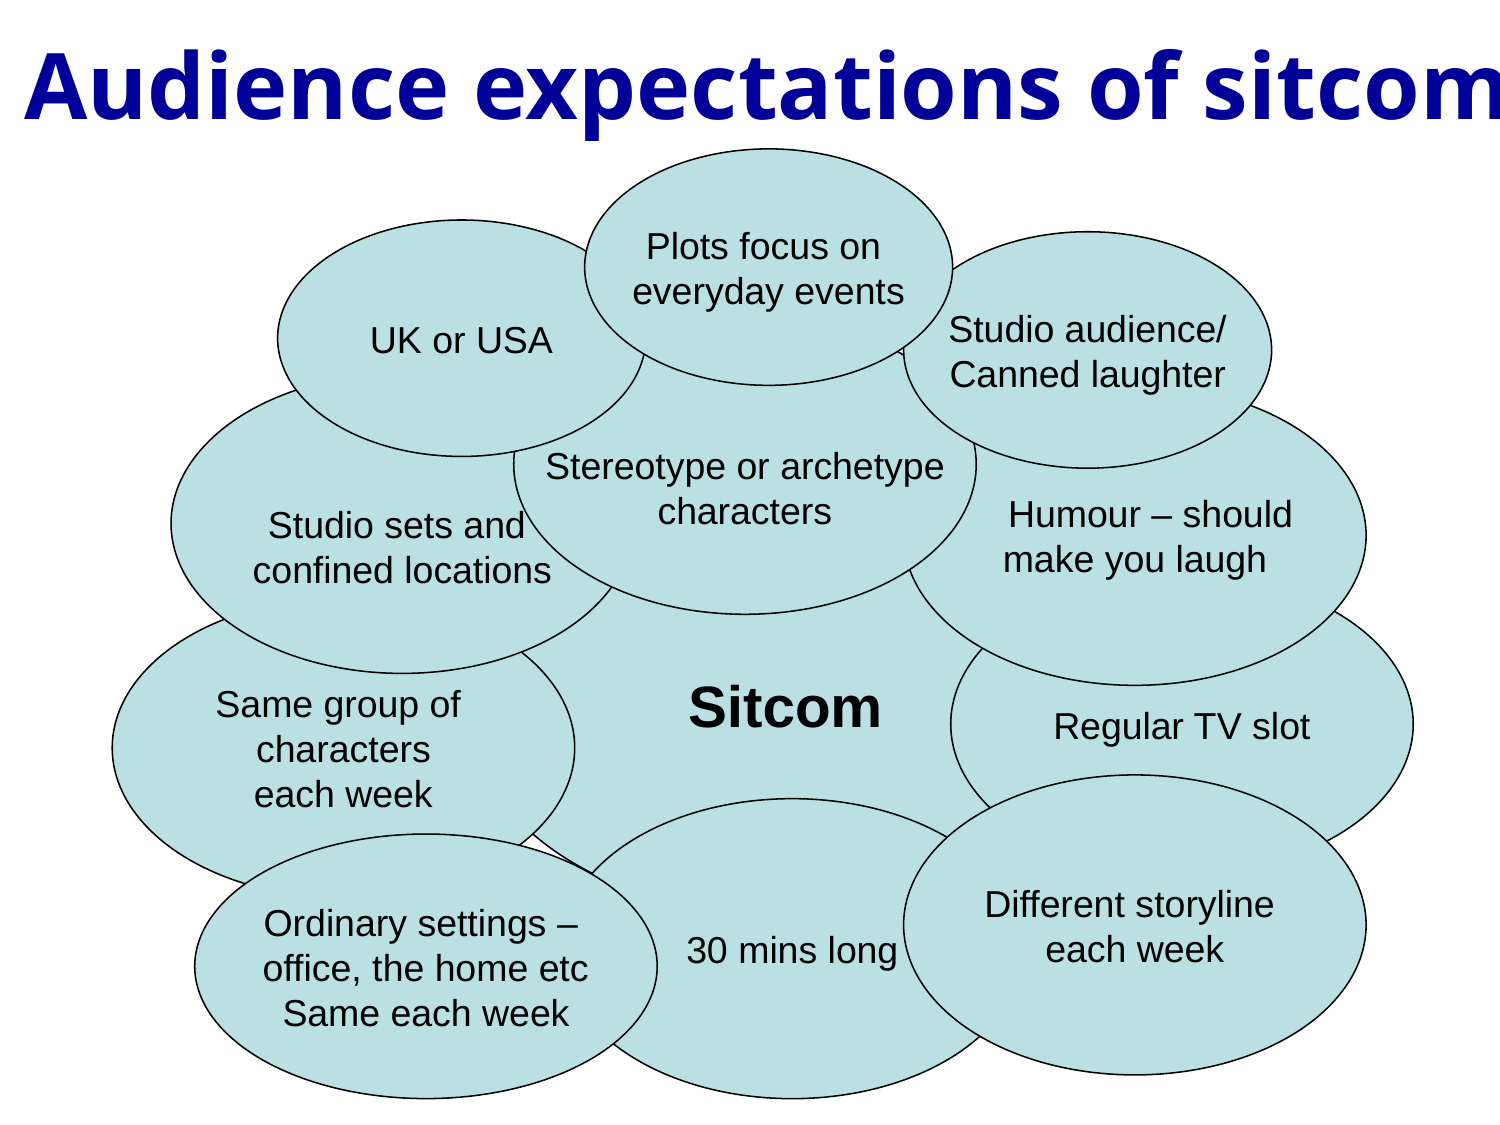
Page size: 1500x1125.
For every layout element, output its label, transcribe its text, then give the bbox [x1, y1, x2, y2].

text_box Different storyline each week [903, 774, 1367, 1075]
text_box Stereotype or archetype characters [513, 352, 977, 615]
text_box Humour – should make you laugh [910, 405, 1367, 686]
text_box Same group of characters each week [112, 619, 575, 884]
text_box Studio audience/ Canned laughter [903, 231, 1272, 469]
text_box Studio sets and confined locations [171, 390, 611, 674]
text_box Plots focus on everyday events [584, 148, 953, 386]
text_box 30 mins long [592, 798, 980, 1099]
text_box Sitcom [523, 571, 989, 873]
text_box Regular TV slot [950, 611, 1414, 841]
title Audience expectations of sitcom [0, 0, 1500, 166]
text_box UK or USA [277, 219, 644, 457]
text_box Ordinary settings – office, the home etc Same each week [194, 834, 658, 1099]
